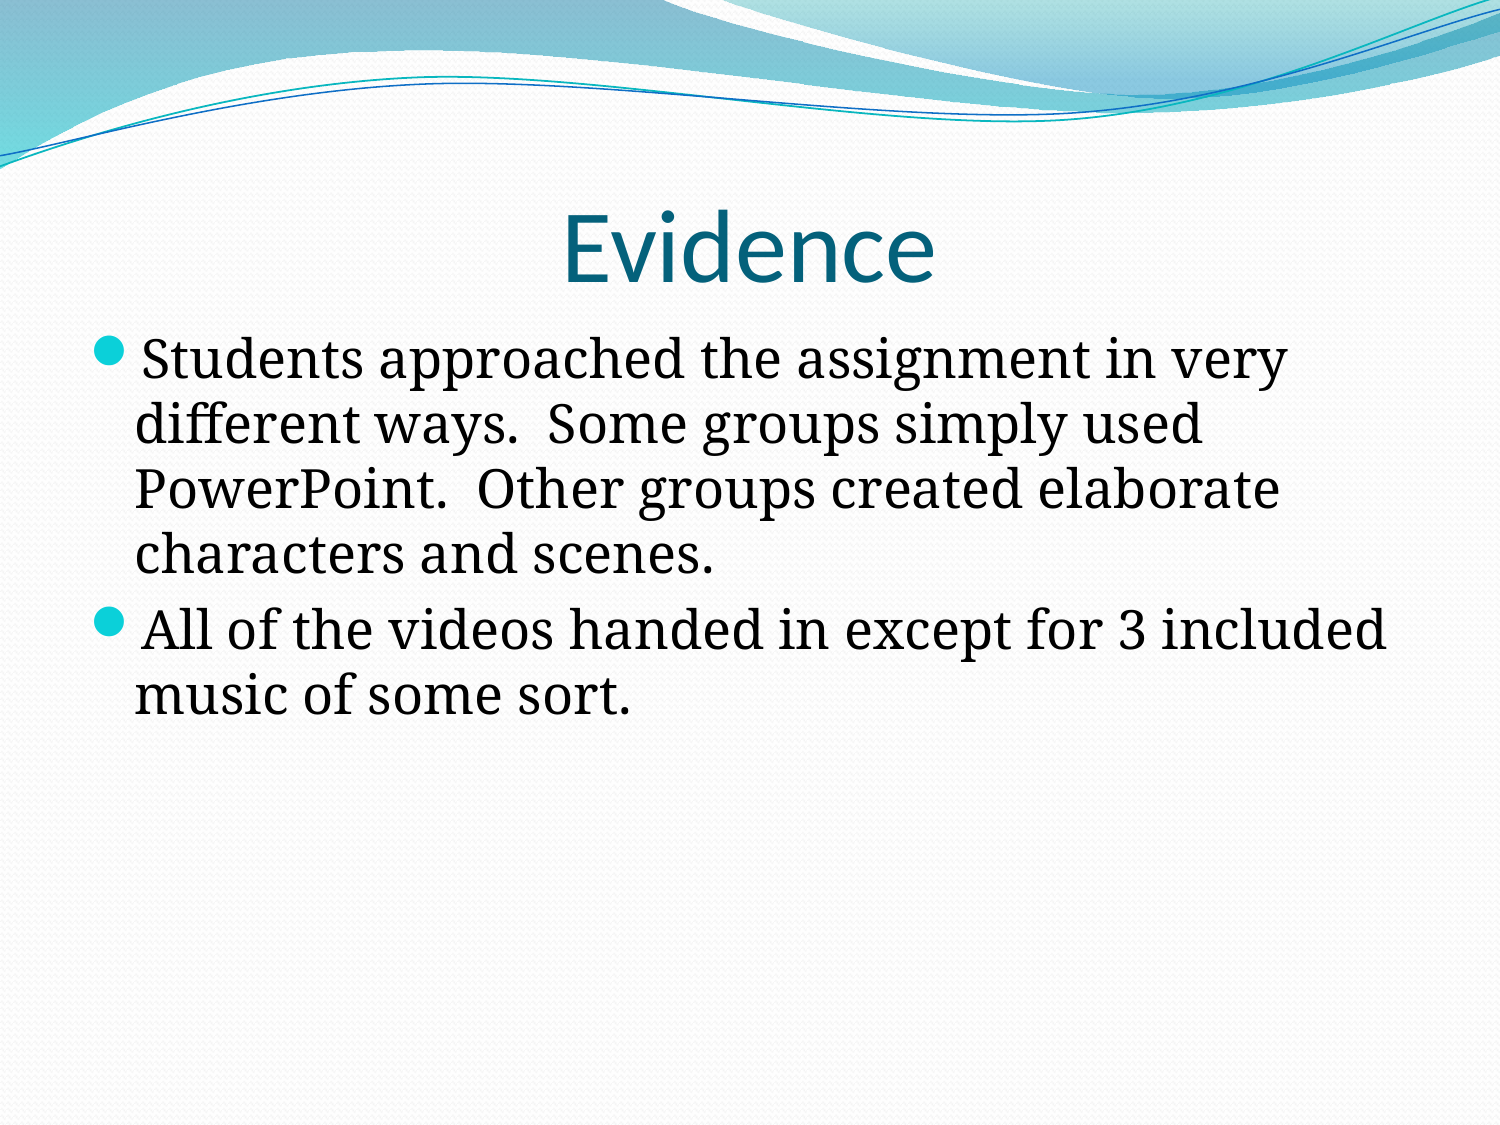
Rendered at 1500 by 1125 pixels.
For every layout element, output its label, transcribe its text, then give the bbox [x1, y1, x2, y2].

list Students approached the assignment in very different ways. Some groups simply used PowerPoint. Other groups created elaborate characters and scenes. All of the videos handed in except for 3 included music of some sort. [75, 317, 1425, 1038]
title Evidence [75, 115, 1425, 303]
